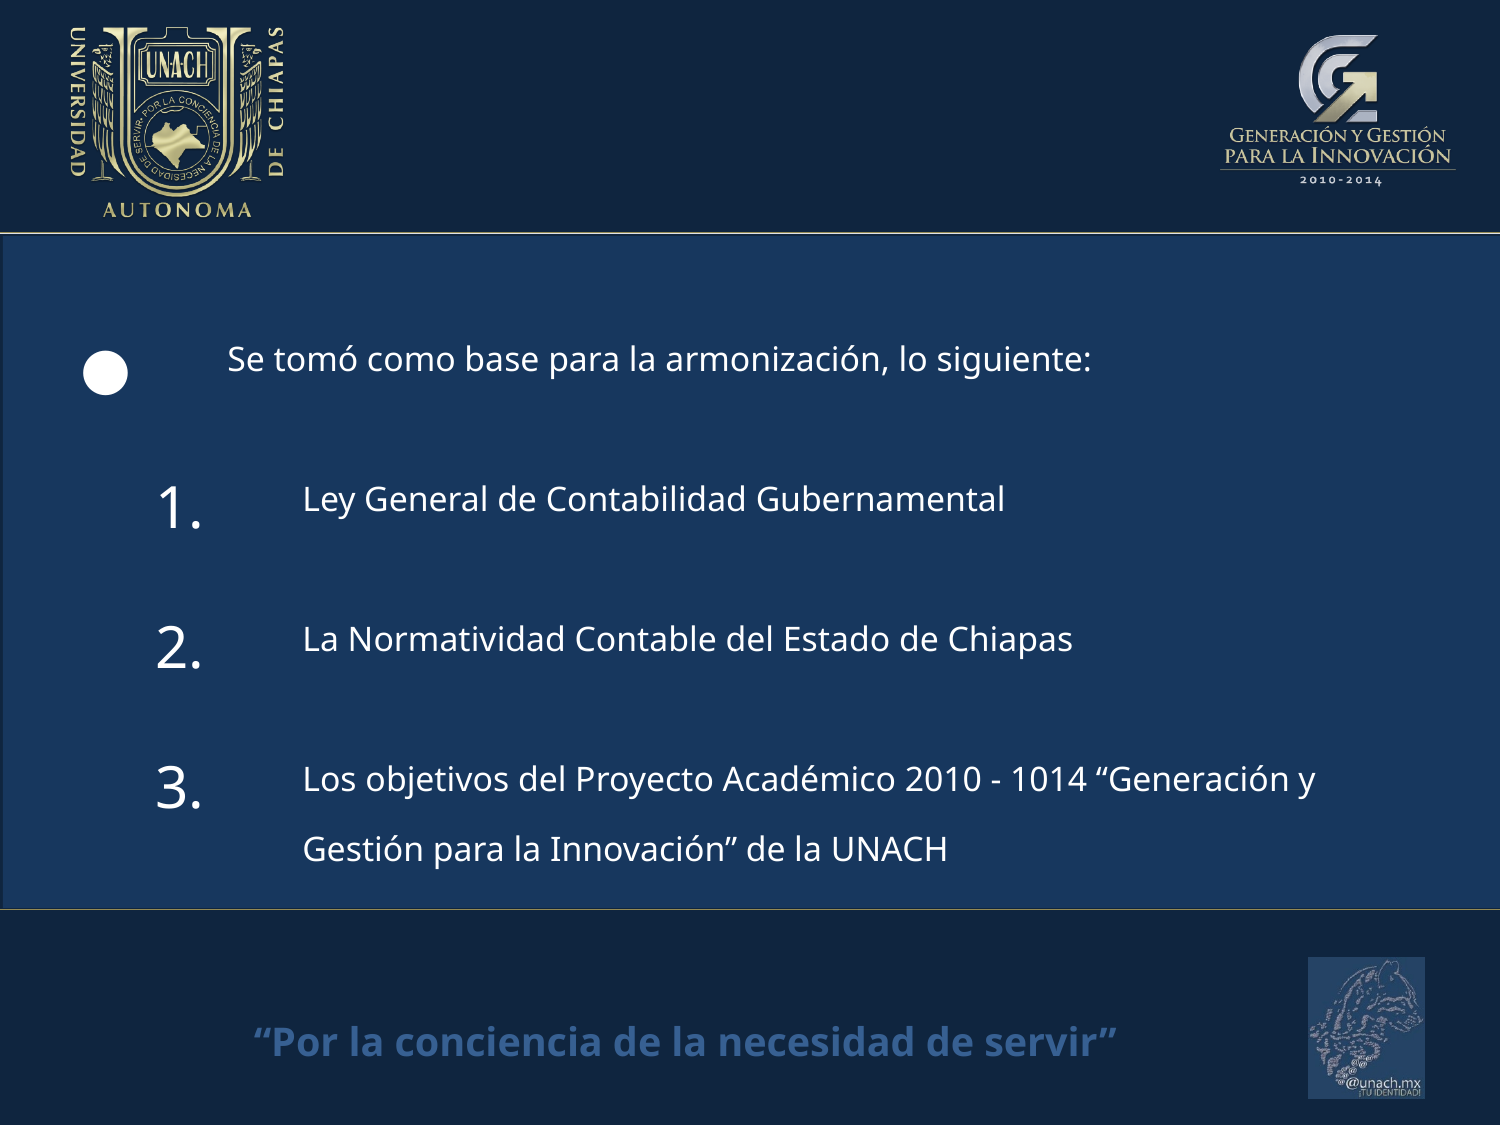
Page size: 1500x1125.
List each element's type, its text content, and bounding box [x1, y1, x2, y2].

picture [1184, 11, 1483, 212]
picture [1308, 970, 1425, 1099]
picture [12, 10, 344, 232]
text_box Se tomó como base para la armonización, lo siguiente: Ley General de Contabilidad Gubernamental La Normatividad Contable del Estado de Chiapas Los objetivos del Proyecto Académico 2010 - 1014 “Generación y Gestión para la Innovación” de la UNACH [64, 251, 1428, 970]
